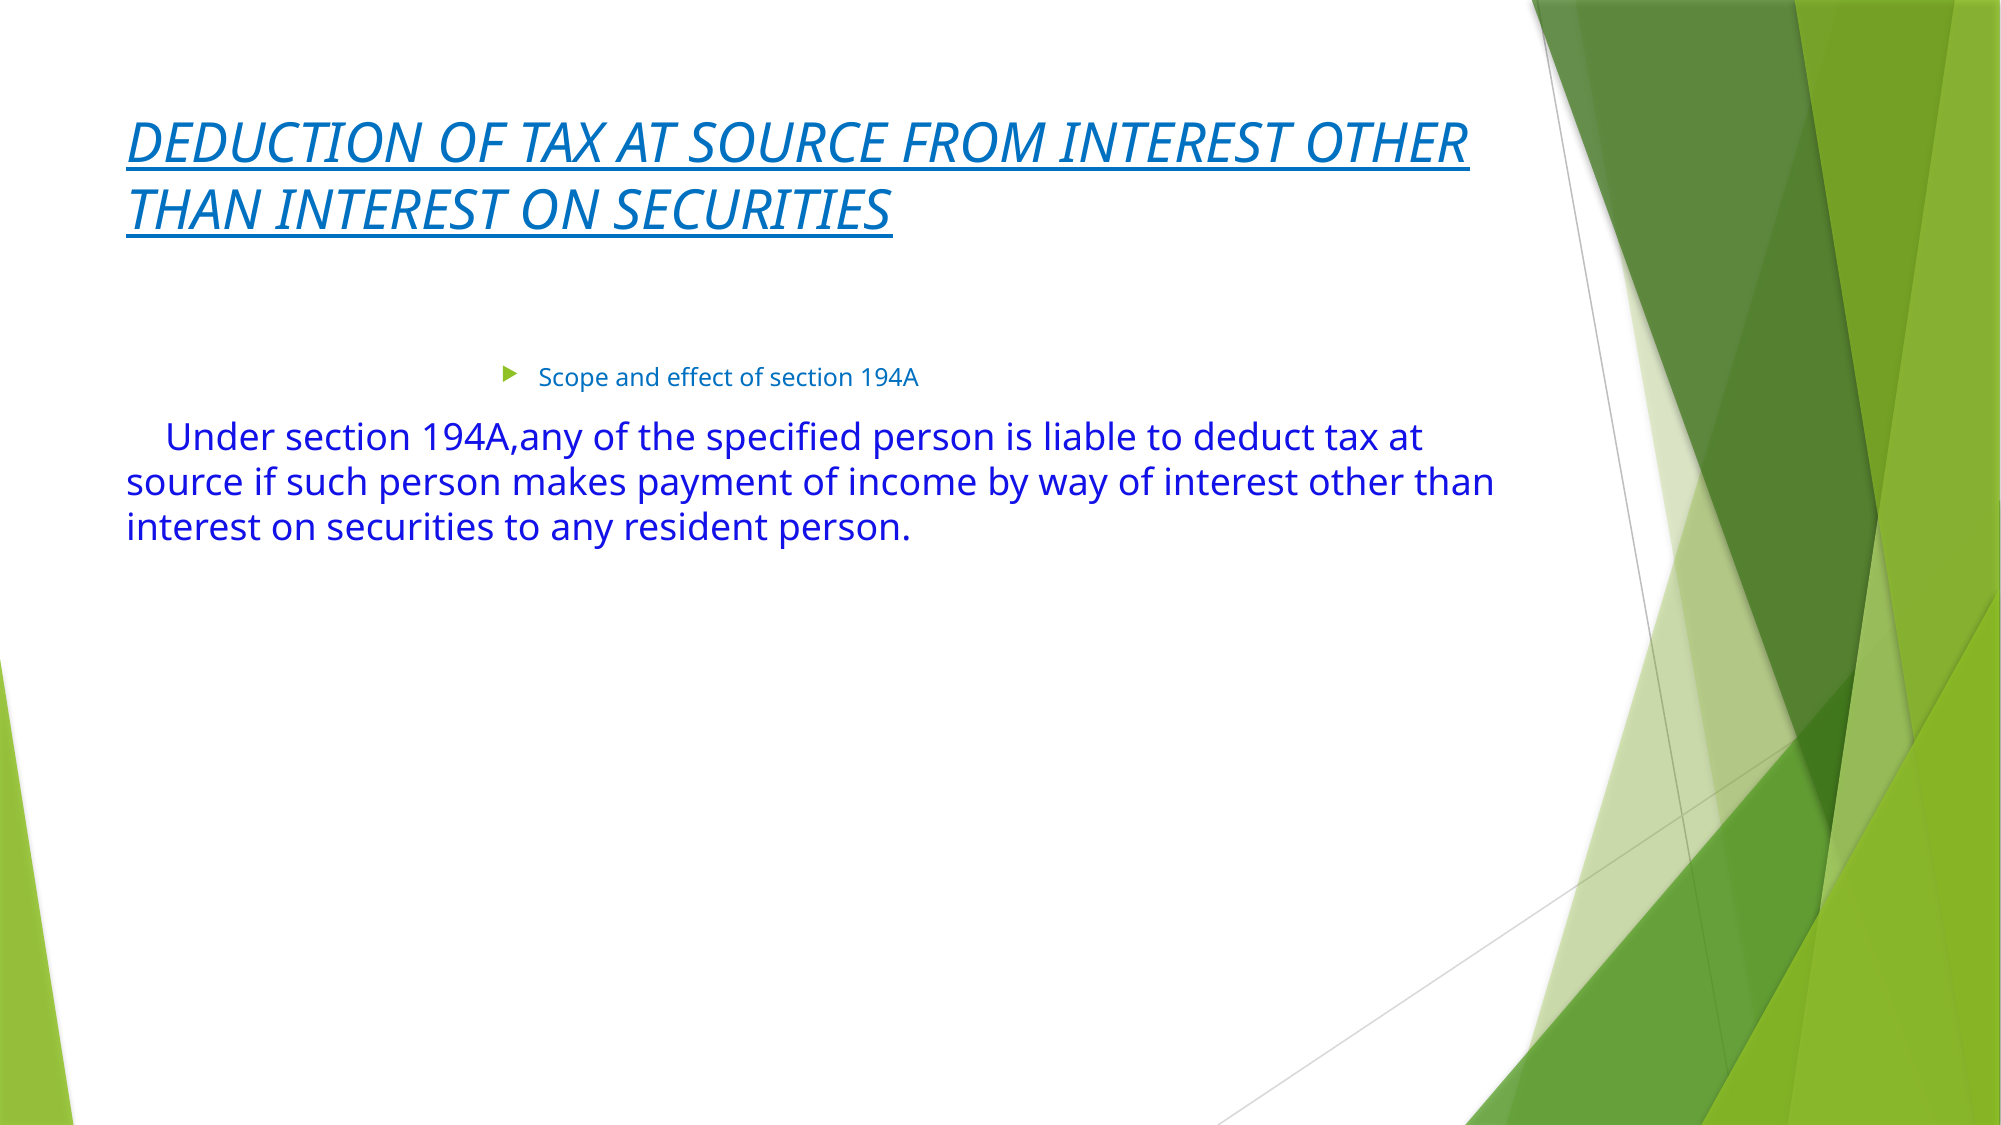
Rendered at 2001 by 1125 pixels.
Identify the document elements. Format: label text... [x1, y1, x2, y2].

list Scope and effect of section 194A Under section 194A,any of the specified person is liable to deduct tax at source if such person makes payment of income by way of interest other than interest on securities to any resident person. [111, 354, 1522, 992]
title DEDUCTION OF TAX AT SOURCE FROM INTEREST OTHER THAN INTEREST ON SECURITIES [111, 99, 1522, 317]
